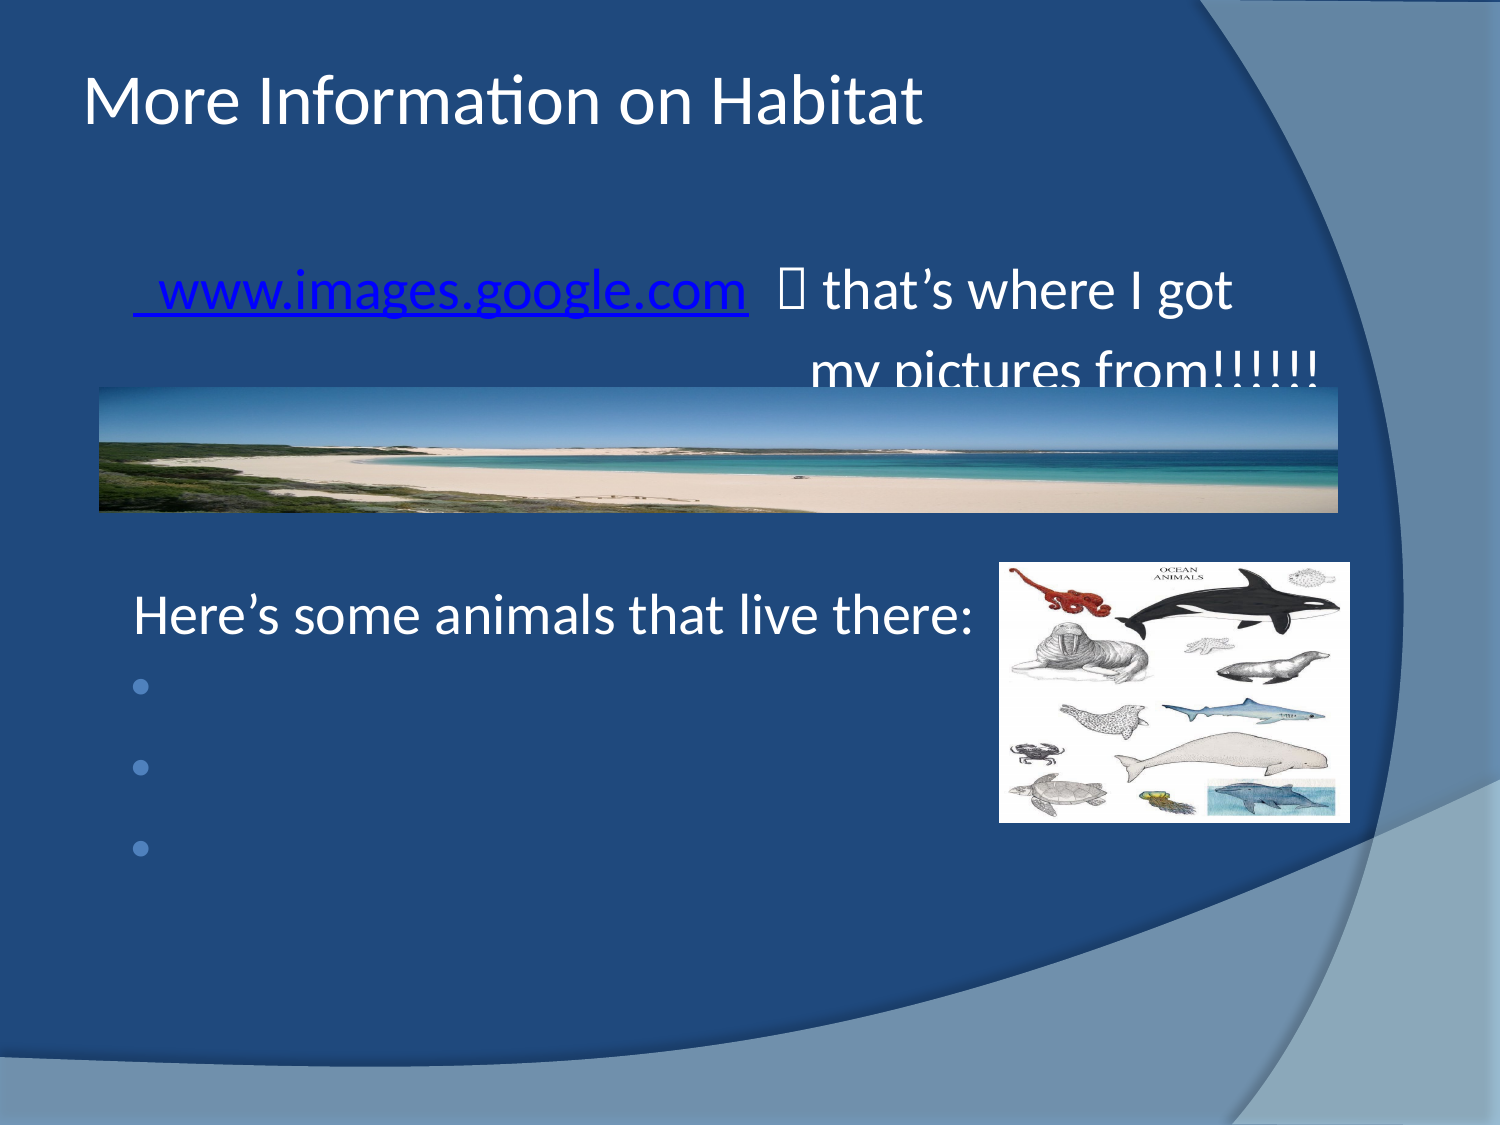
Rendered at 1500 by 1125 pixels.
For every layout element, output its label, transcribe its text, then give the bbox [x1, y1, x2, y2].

title More Information on Habitat [75, 45, 1300, 233]
list www.images.google.com  that’s where I got my pictures from!!!!!! (Pictures from google images.com) Here’s some animals that live there: [112, 162, 1388, 913]
picture [99, 387, 1338, 513]
picture [999, 562, 1351, 823]
